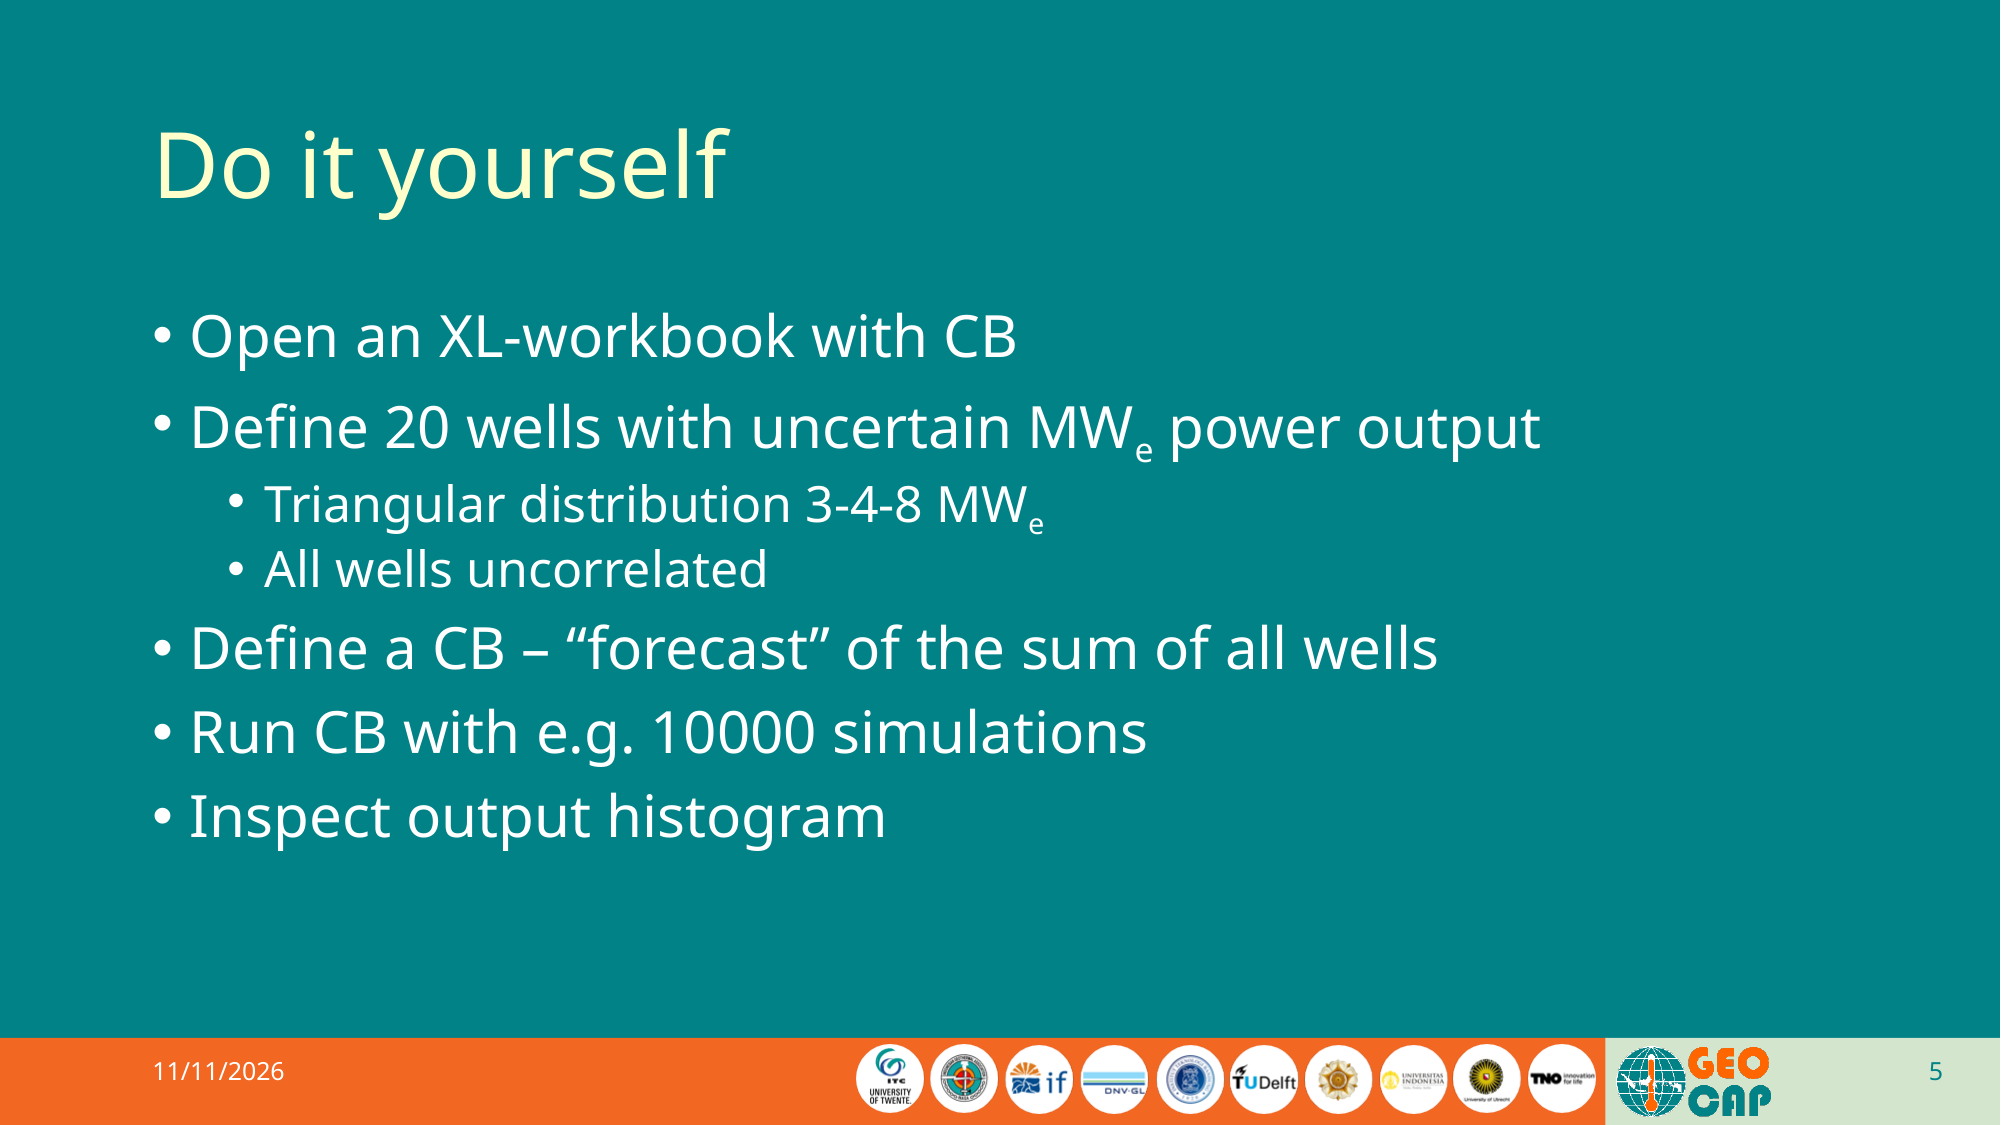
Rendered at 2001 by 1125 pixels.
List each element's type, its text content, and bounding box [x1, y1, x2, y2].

picture [1616, 1046, 1771, 1117]
title Do it yourself [137, 59, 1863, 278]
picture [856, 1044, 1596, 1114]
list Open an XL-workbook with CB Define 20 wells with uncertain MWe power output Triangular distribution 3-4-8 MWe All wells uncorrelated Define a CB – “forecast” of the sum of all wells Run CB with e.g. 10000 simulations Inspect output histogram [137, 299, 1863, 1014]
